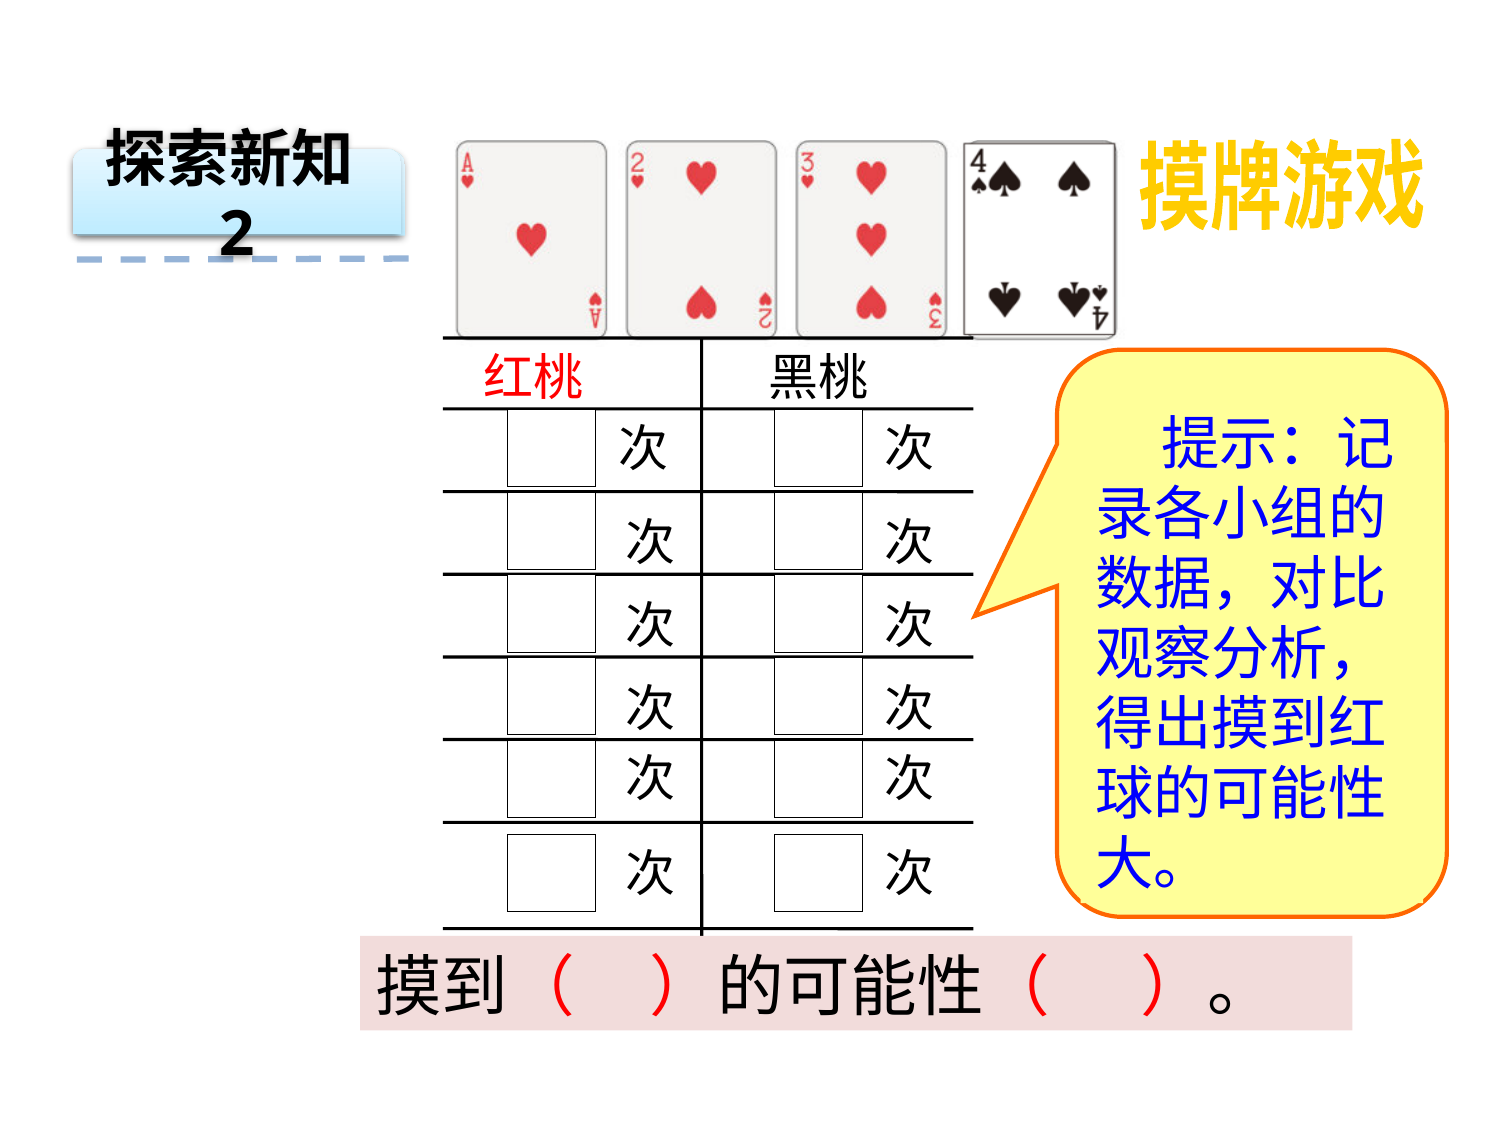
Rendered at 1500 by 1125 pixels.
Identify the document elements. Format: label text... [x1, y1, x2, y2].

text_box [442, 337, 987, 965]
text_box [454, 136, 1129, 351]
text_box 摸到（ ）的可能性（ ）。 [360, 935, 1353, 1031]
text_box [1056, 349, 1448, 918]
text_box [76, 150, 417, 260]
